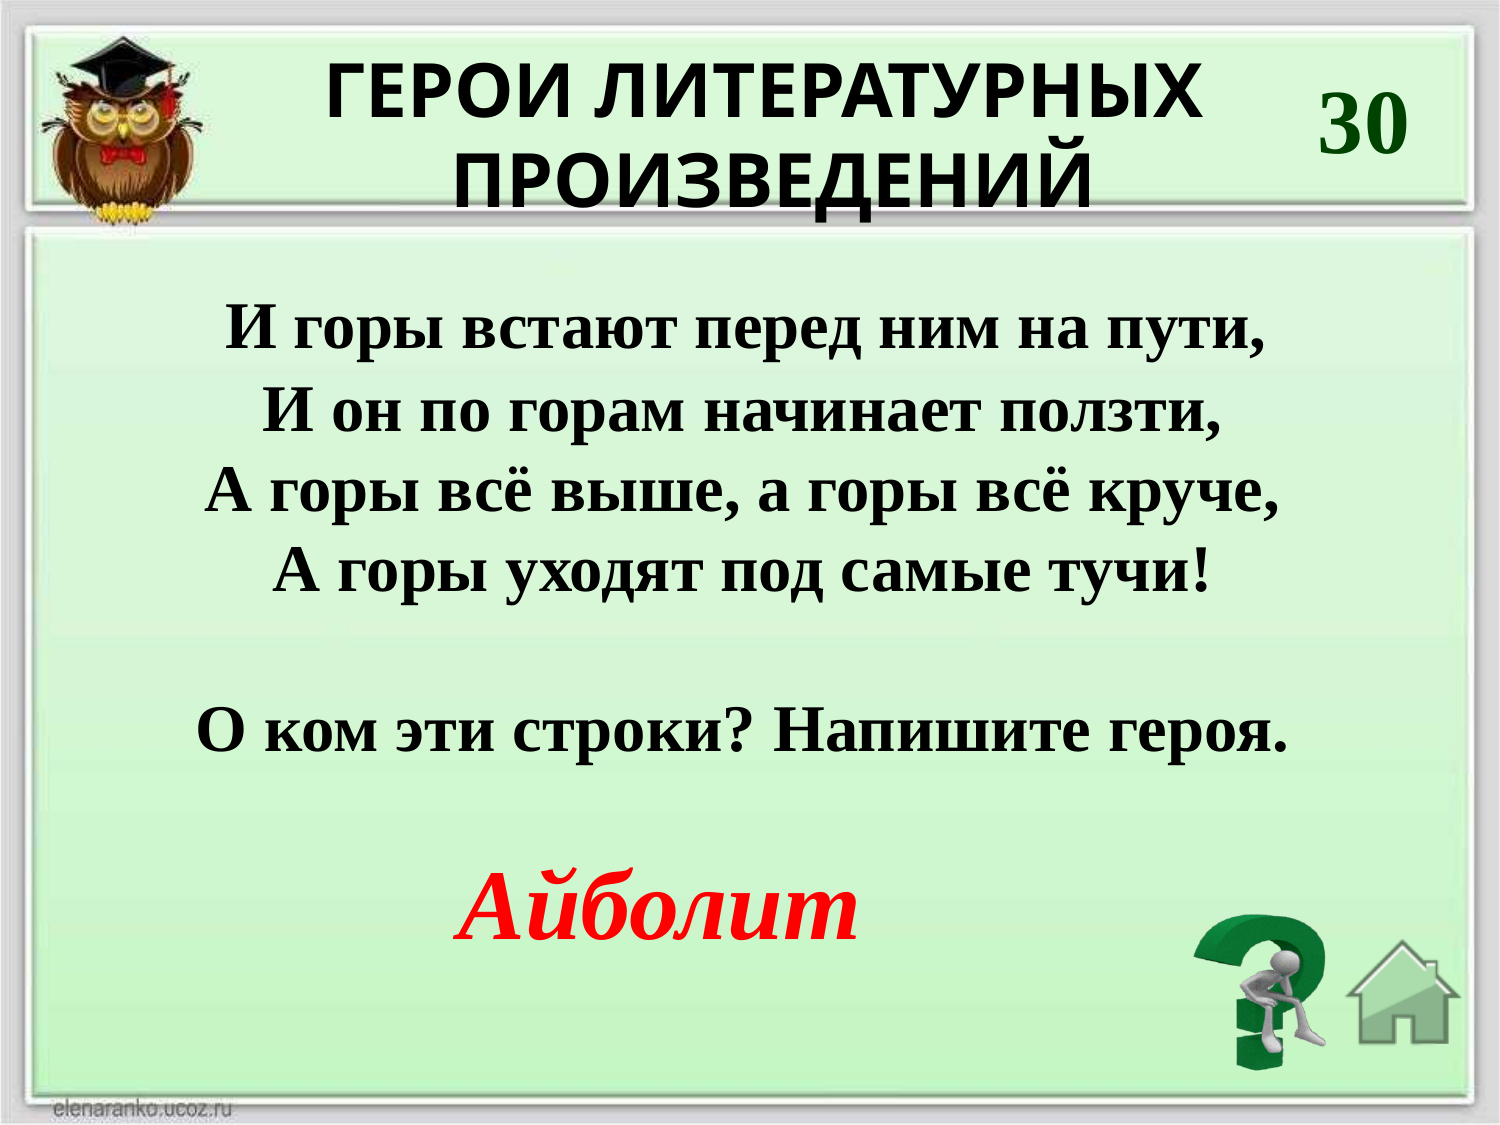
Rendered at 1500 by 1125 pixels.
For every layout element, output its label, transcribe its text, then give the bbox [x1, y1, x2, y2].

text_box И горы встают перед ним на пути, И он по горам начинает ползти, А горы всё выше, а горы всё круче, А горы уходят под самые тучи! О ком эти строки? Напишите героя. [70, 257, 1416, 773]
text_box 30 [1281, 54, 1447, 180]
picture [0, 0, 1500, 1125]
text_box Айболит [81, 831, 1264, 1049]
text_box ГЕРОИ ЛИТЕРАТУРНЫХ ПРОИЗВЕДЕНИЙ [222, 35, 1325, 230]
